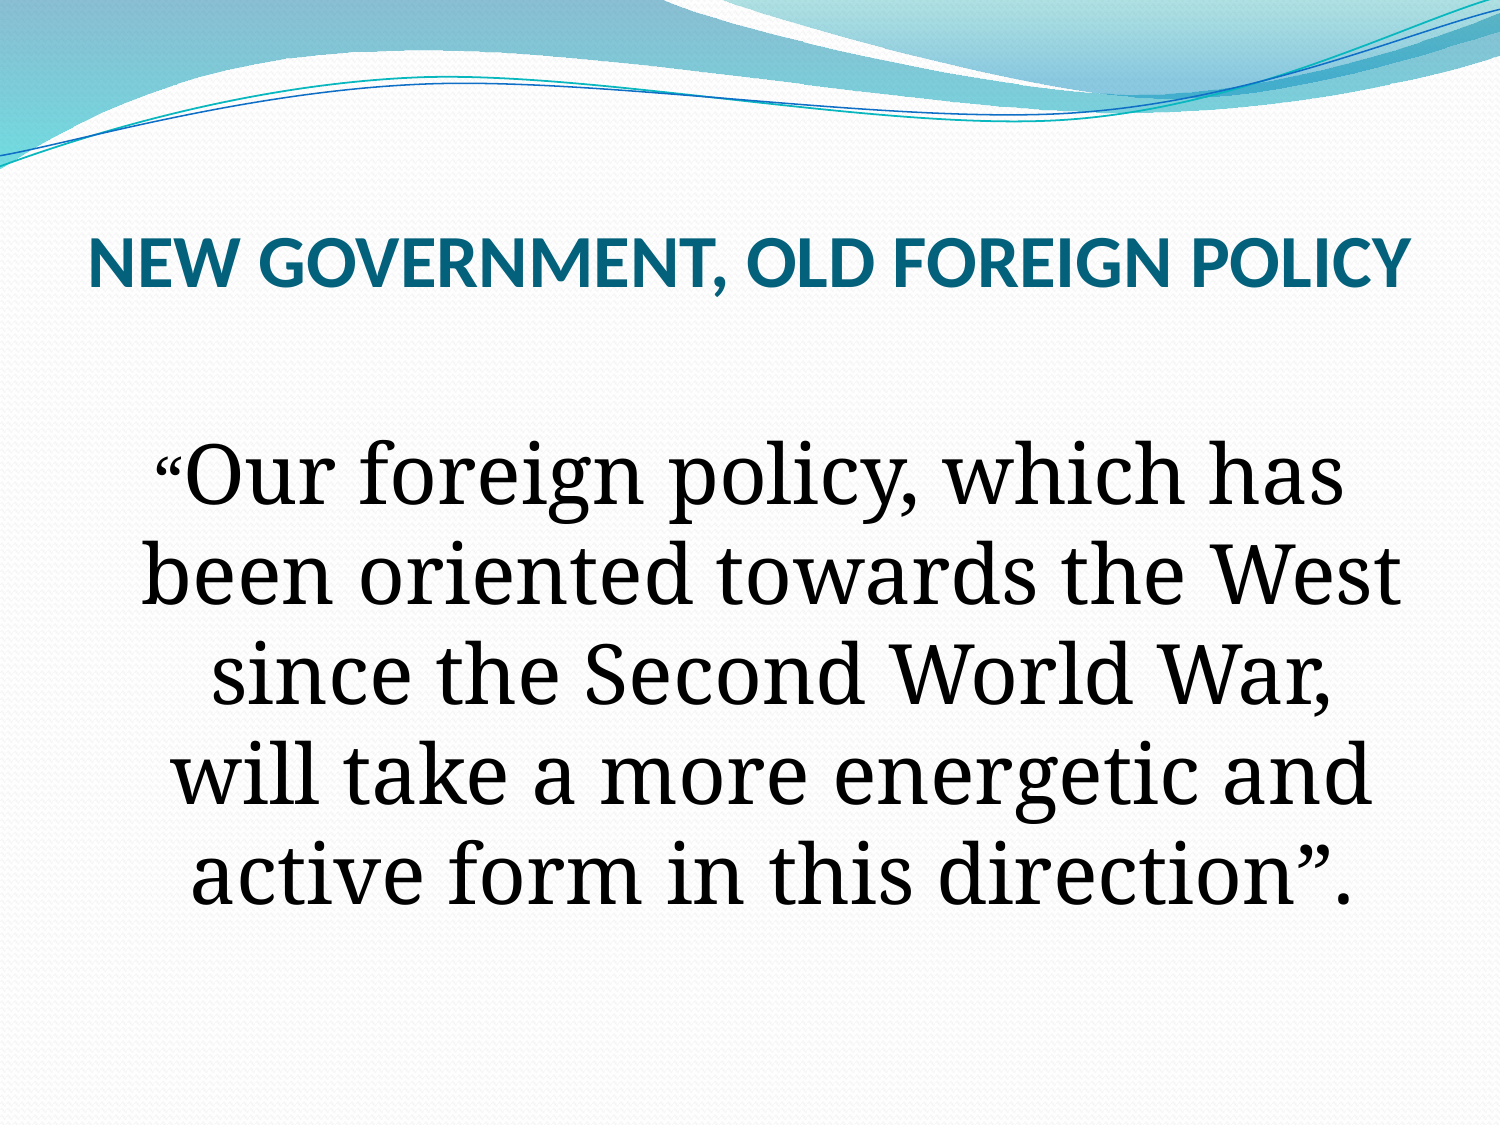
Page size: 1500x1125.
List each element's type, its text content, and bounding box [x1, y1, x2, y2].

title NEW GOVERNMENT, OLD FOREIGN POLICY [75, 115, 1425, 303]
list “Our foreign policy, which has been oriented towards the West since the Second World War, will take a more energetic and active form in this direction”. [75, 317, 1425, 1038]
